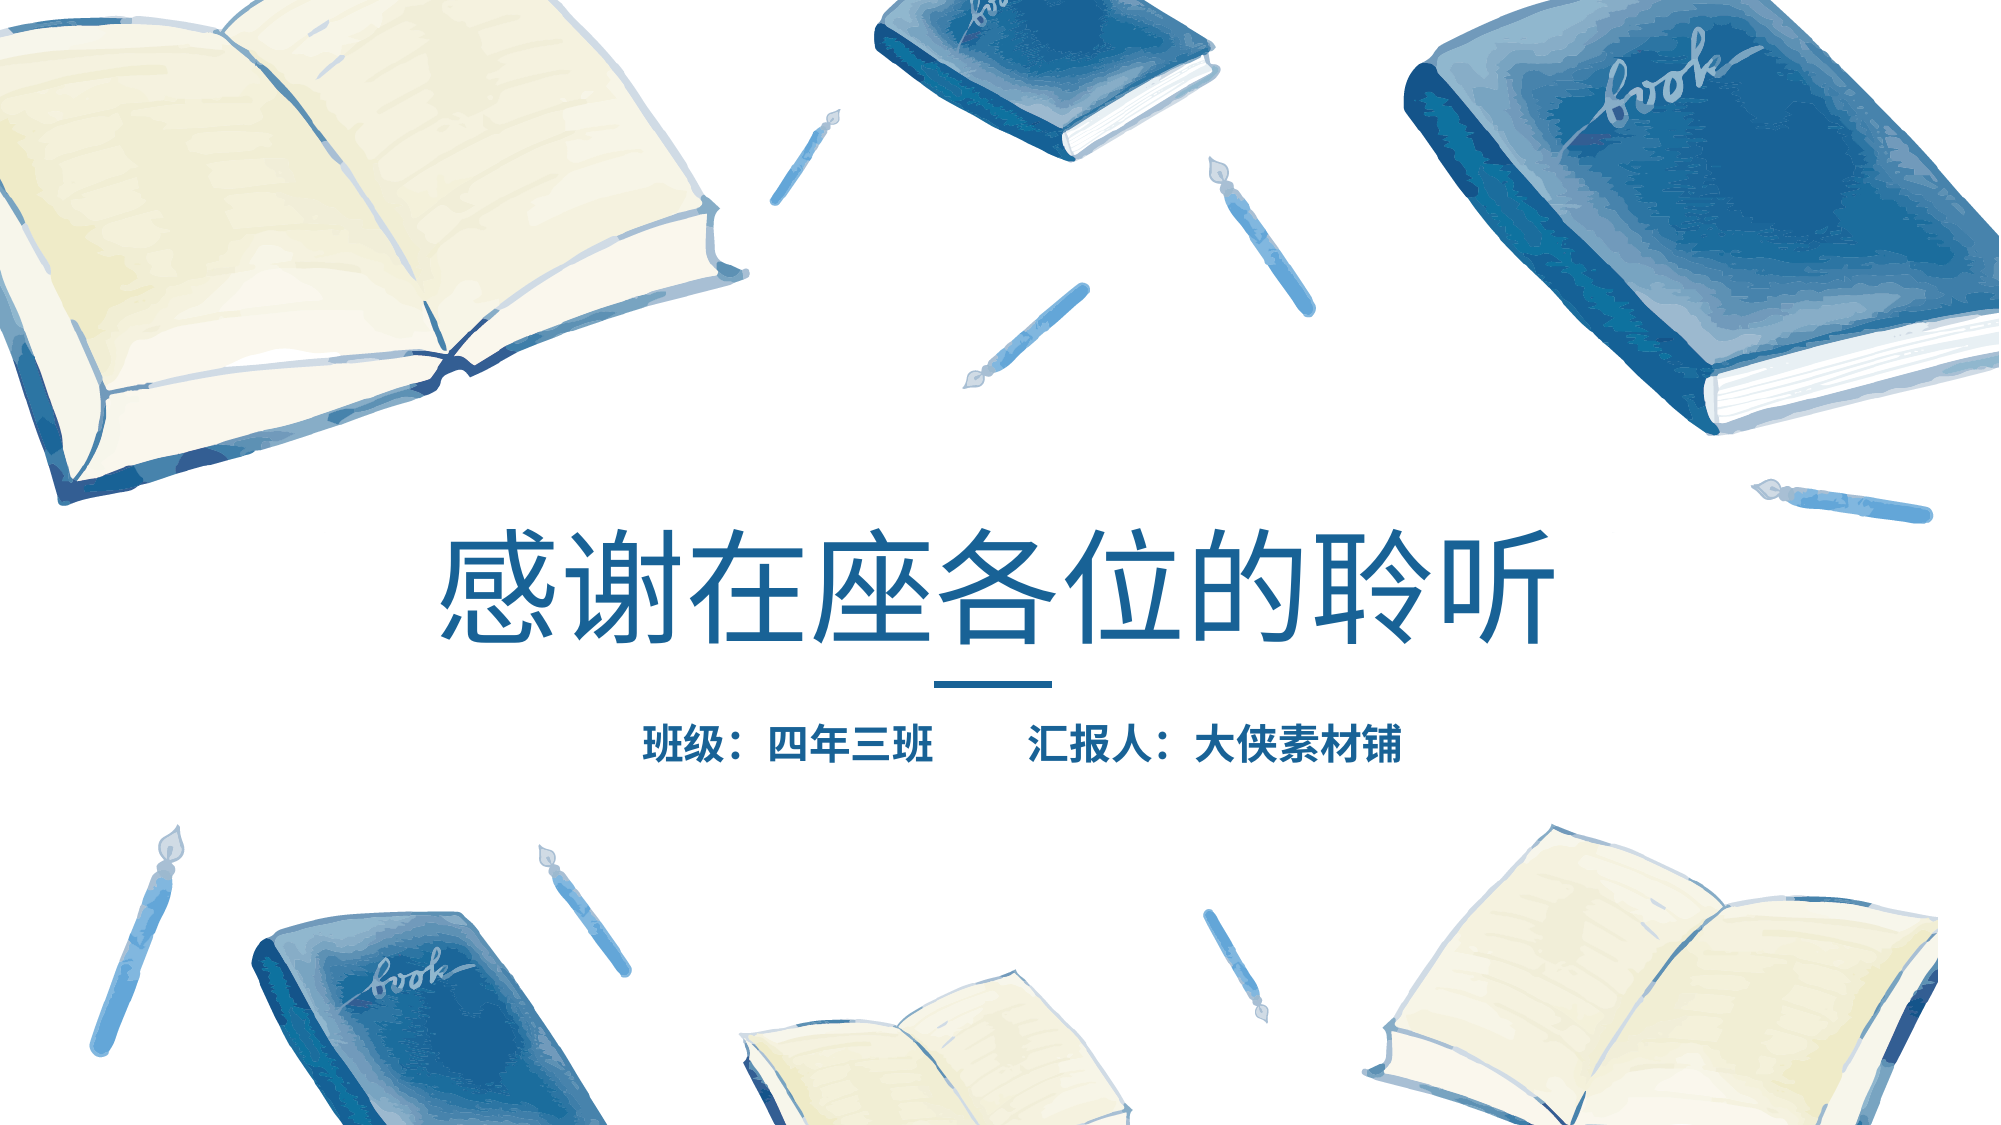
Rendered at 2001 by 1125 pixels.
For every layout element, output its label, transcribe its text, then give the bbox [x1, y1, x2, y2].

text_box 班级：四年三班 [627, 710, 950, 776]
picture [58, 798, 1162, 1125]
text_box 感谢在座各位的聆听 [420, 533, 1576, 667]
text_box 汇报人：大侠素材铺 [1012, 710, 1419, 776]
picture [1350, 820, 1939, 1125]
picture [0, 0, 2000, 540]
picture [1183, 882, 1283, 1045]
